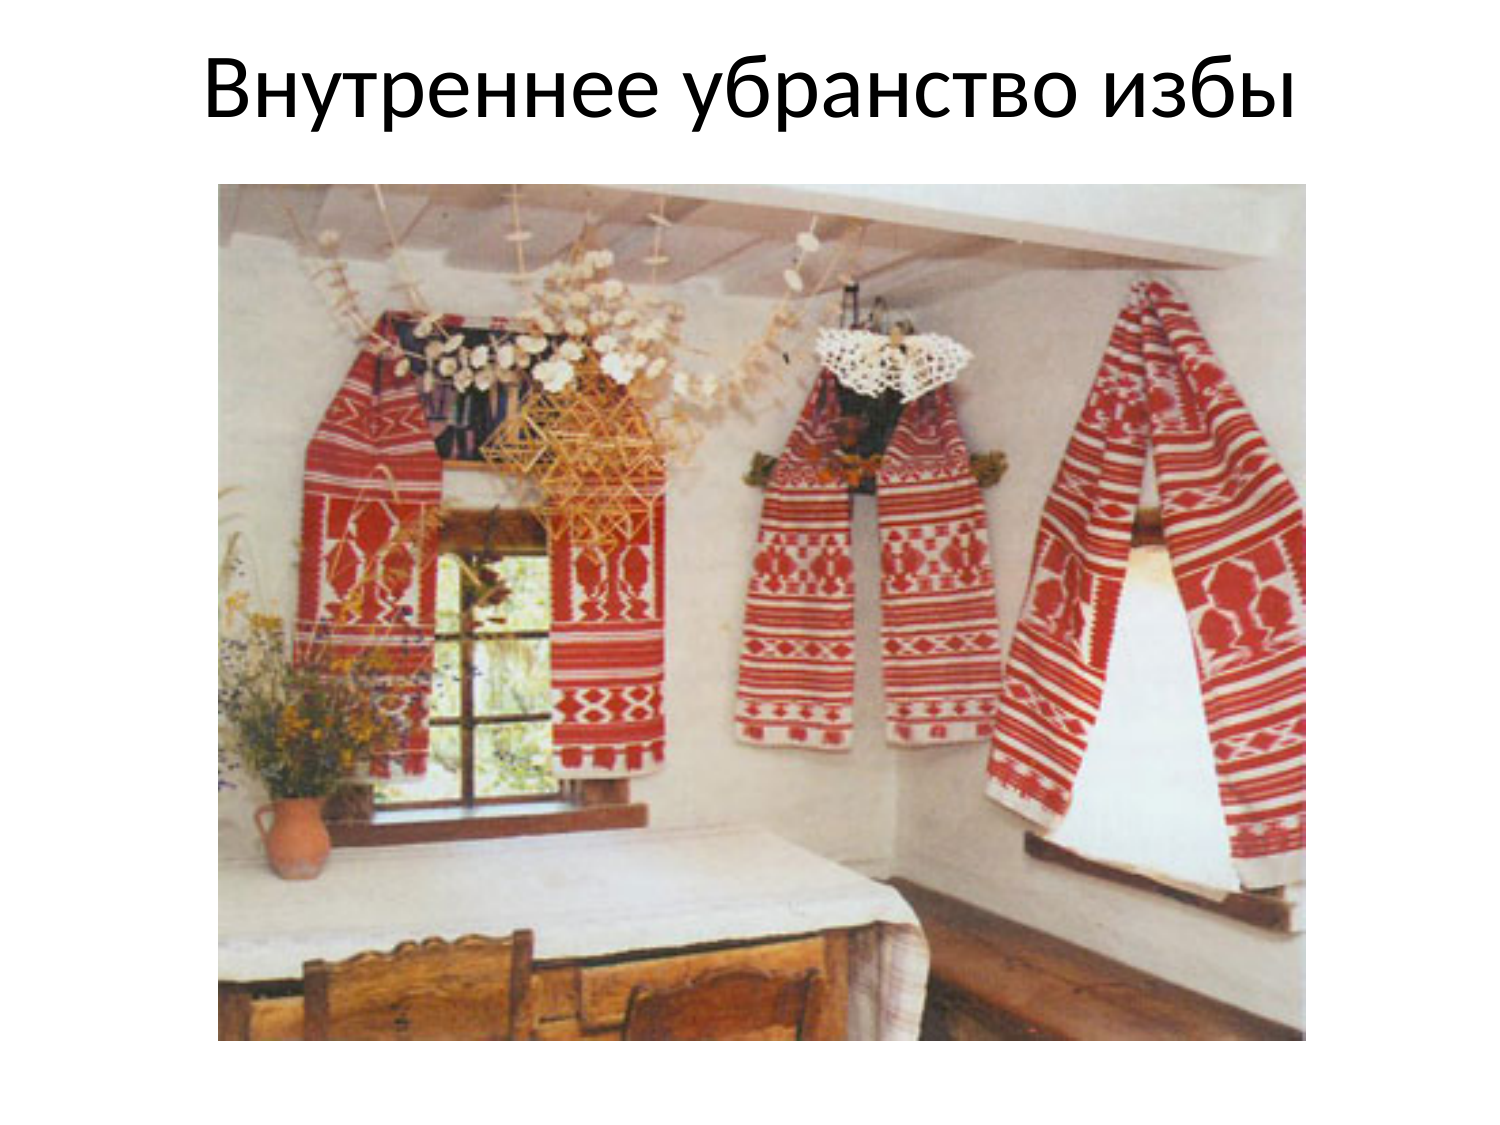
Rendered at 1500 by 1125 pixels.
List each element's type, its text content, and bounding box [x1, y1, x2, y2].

title Внутреннее убранство избы [76, 0, 1427, 161]
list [218, 184, 1306, 1041]
